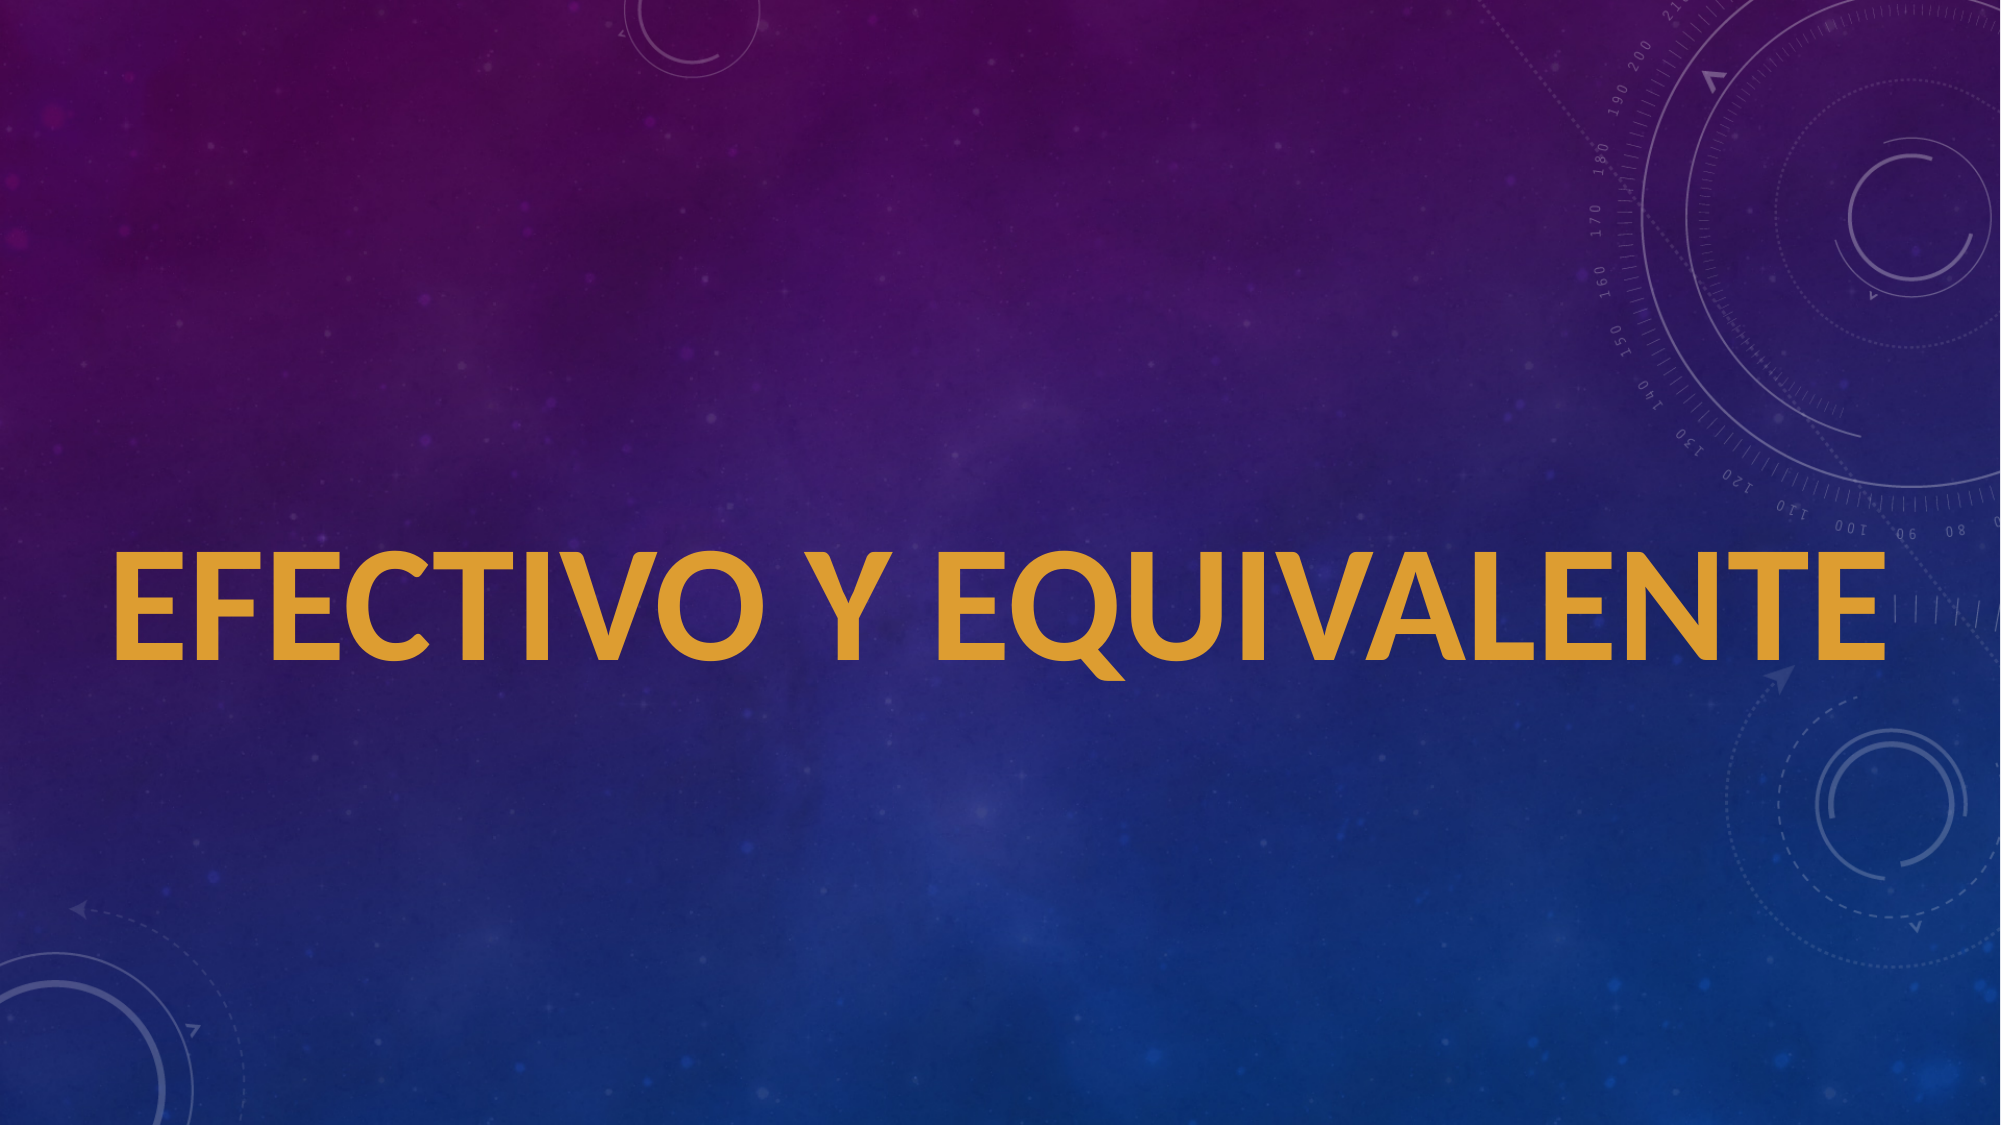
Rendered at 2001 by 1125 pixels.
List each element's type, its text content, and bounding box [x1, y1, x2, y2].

text_box EFECTIVO Y EQUIVALENTE [92, 486, 1908, 702]
picture [0, 0, 2001, 1125]
